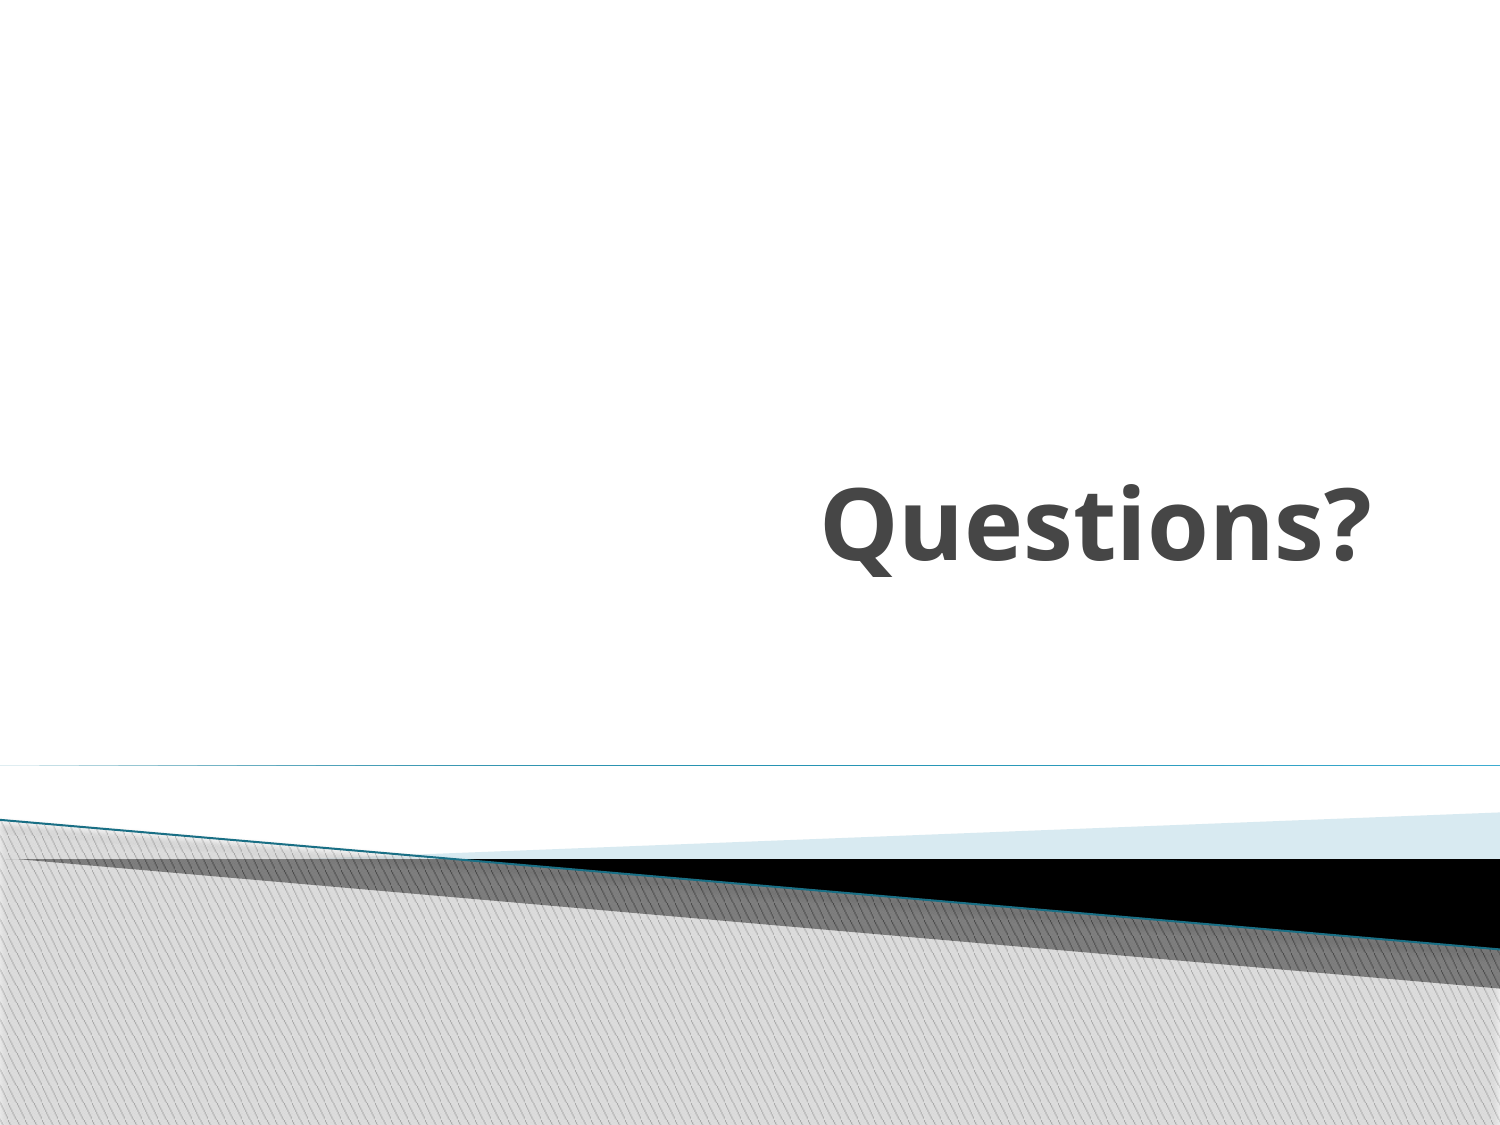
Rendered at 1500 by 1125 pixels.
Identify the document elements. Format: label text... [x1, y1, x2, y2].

title Questions? [112, 287, 1388, 588]
picture [5, 859, 1500, 989]
